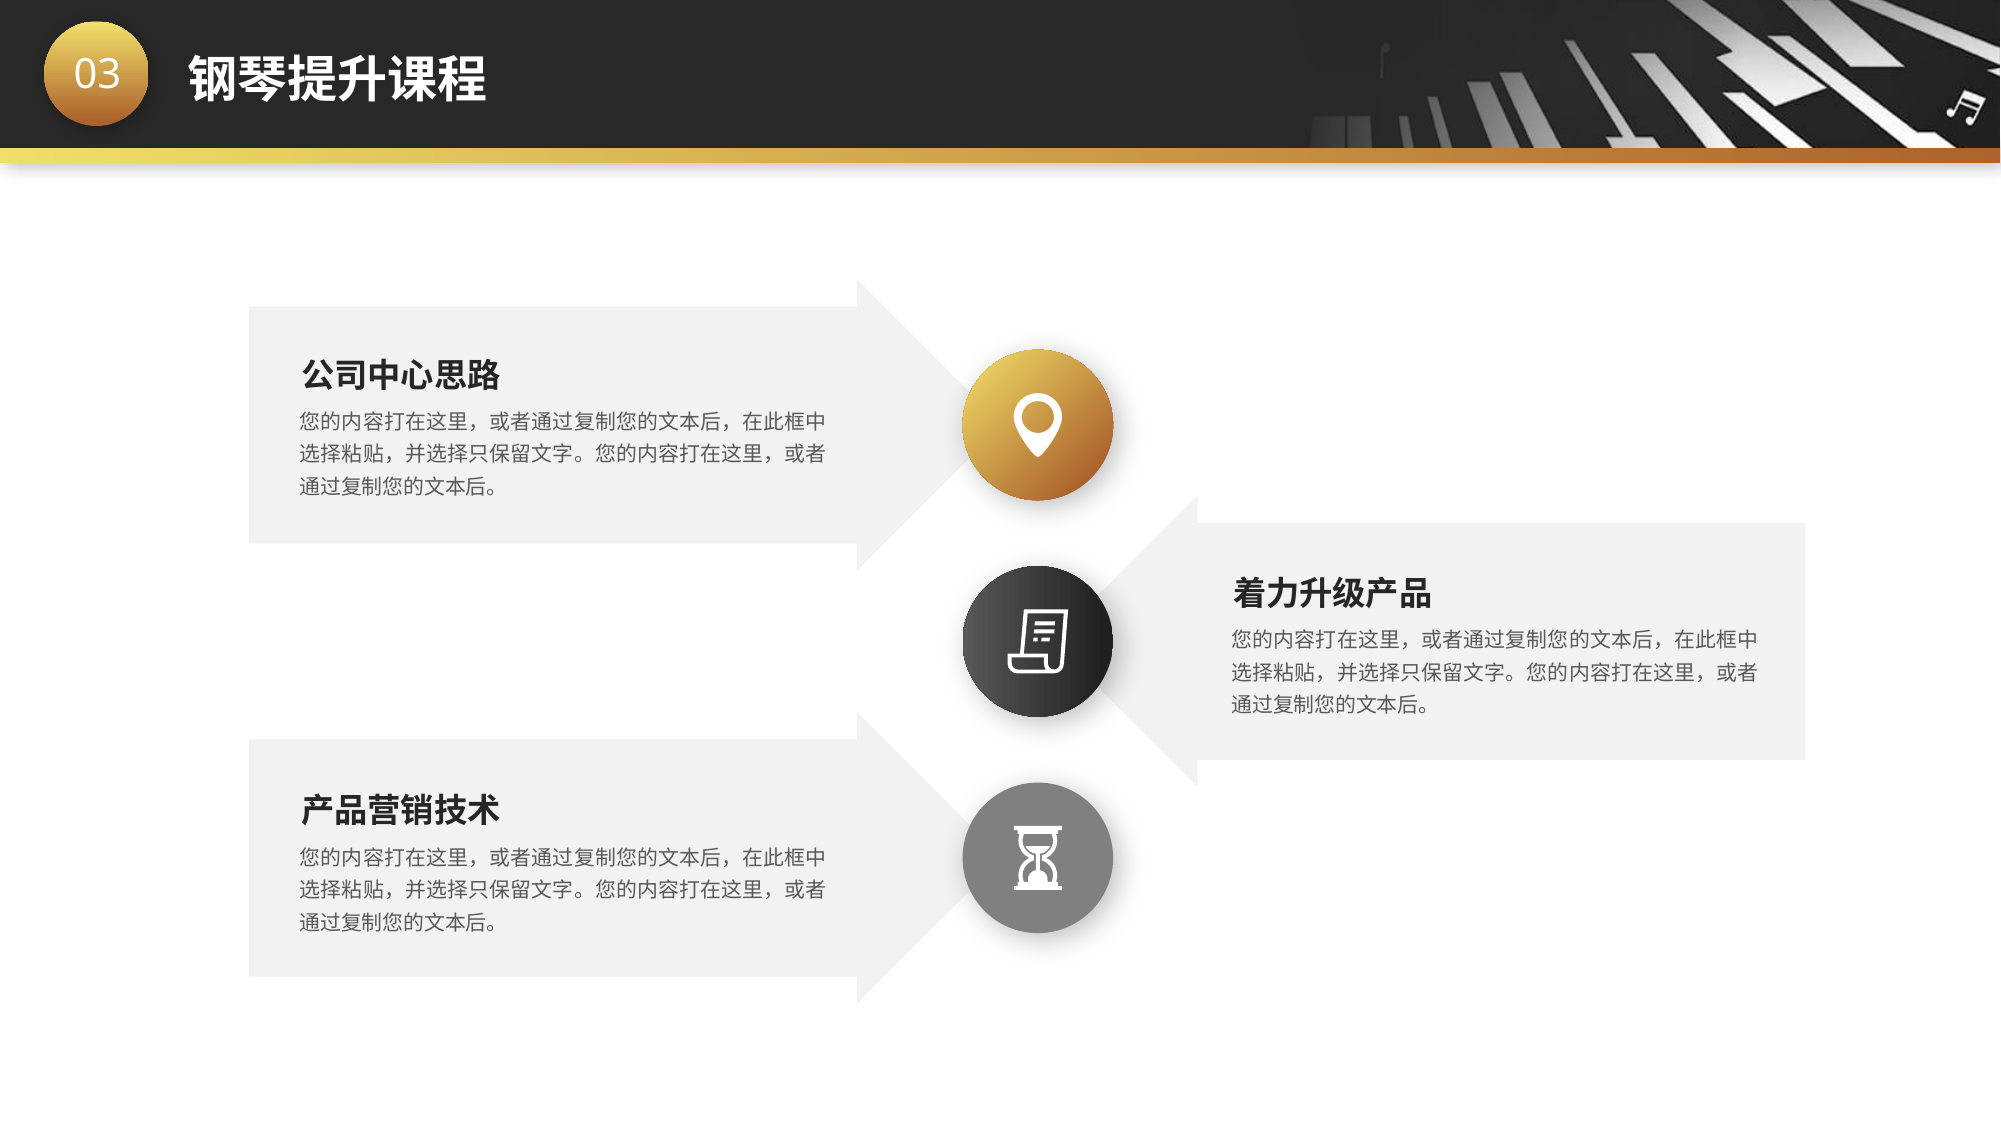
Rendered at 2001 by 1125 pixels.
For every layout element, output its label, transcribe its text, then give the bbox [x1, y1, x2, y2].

text_box 产品营销技术 [286, 782, 516, 829]
text_box [1013, 393, 1063, 458]
text_box 您的内容打在这里，或者通过复制您的文本后，在此框中选择粘贴，并选择只保留文字。您的内容打在这里，或者通过复制您的文本后。 [285, 829, 842, 942]
text_box [1013, 825, 1062, 890]
text_box [1007, 609, 1069, 674]
text_box [247, 276, 965, 574]
text_box [1108, 493, 1807, 790]
text_box [961, 565, 1115, 718]
text_box [961, 781, 1115, 935]
text_box 公司中心思路 [286, 346, 516, 393]
text_box 您的内容打在这里，或者通过复制您的文本后，在此框中选择粘贴，并选择只保留文字。您的内容打在这里，或者通过复制您的文本后。 [1216, 612, 1774, 725]
text_box 着力升级产品 [1218, 564, 1448, 612]
picture [1575, 0, 2000, 148]
text_box 您的内容打在这里，或者通过复制您的文本后，在此框中选择粘贴，并选择只保留文字。您的内容打在这里，或者通过复制您的文本后。 [285, 393, 842, 506]
text_box [247, 709, 965, 1007]
text_box [961, 348, 1115, 502]
